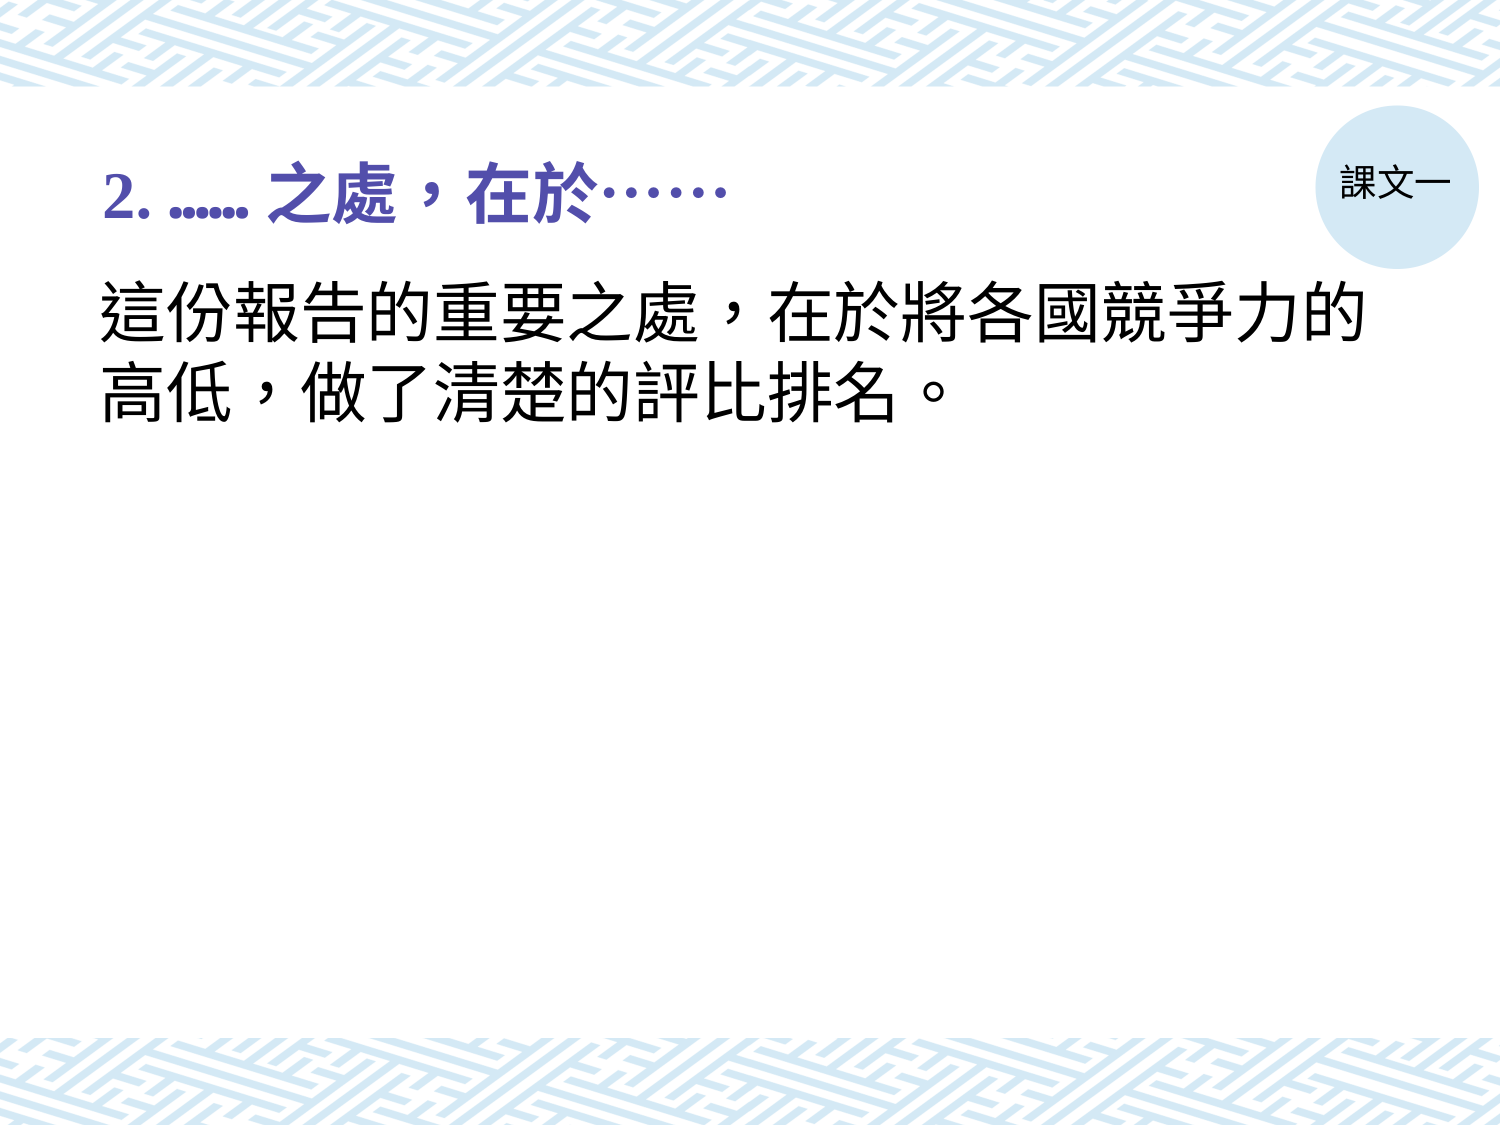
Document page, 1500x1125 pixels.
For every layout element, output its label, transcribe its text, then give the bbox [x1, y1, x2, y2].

list 這份報告的重要之處，在於將各國競爭力的高低，做了清楚的評比排名。 [99, 270, 1394, 648]
picture [0, 0, 1500, 1125]
title 2. ……之處，在於…… [102, 152, 1340, 270]
text_box 課文一 [1325, 151, 1500, 212]
